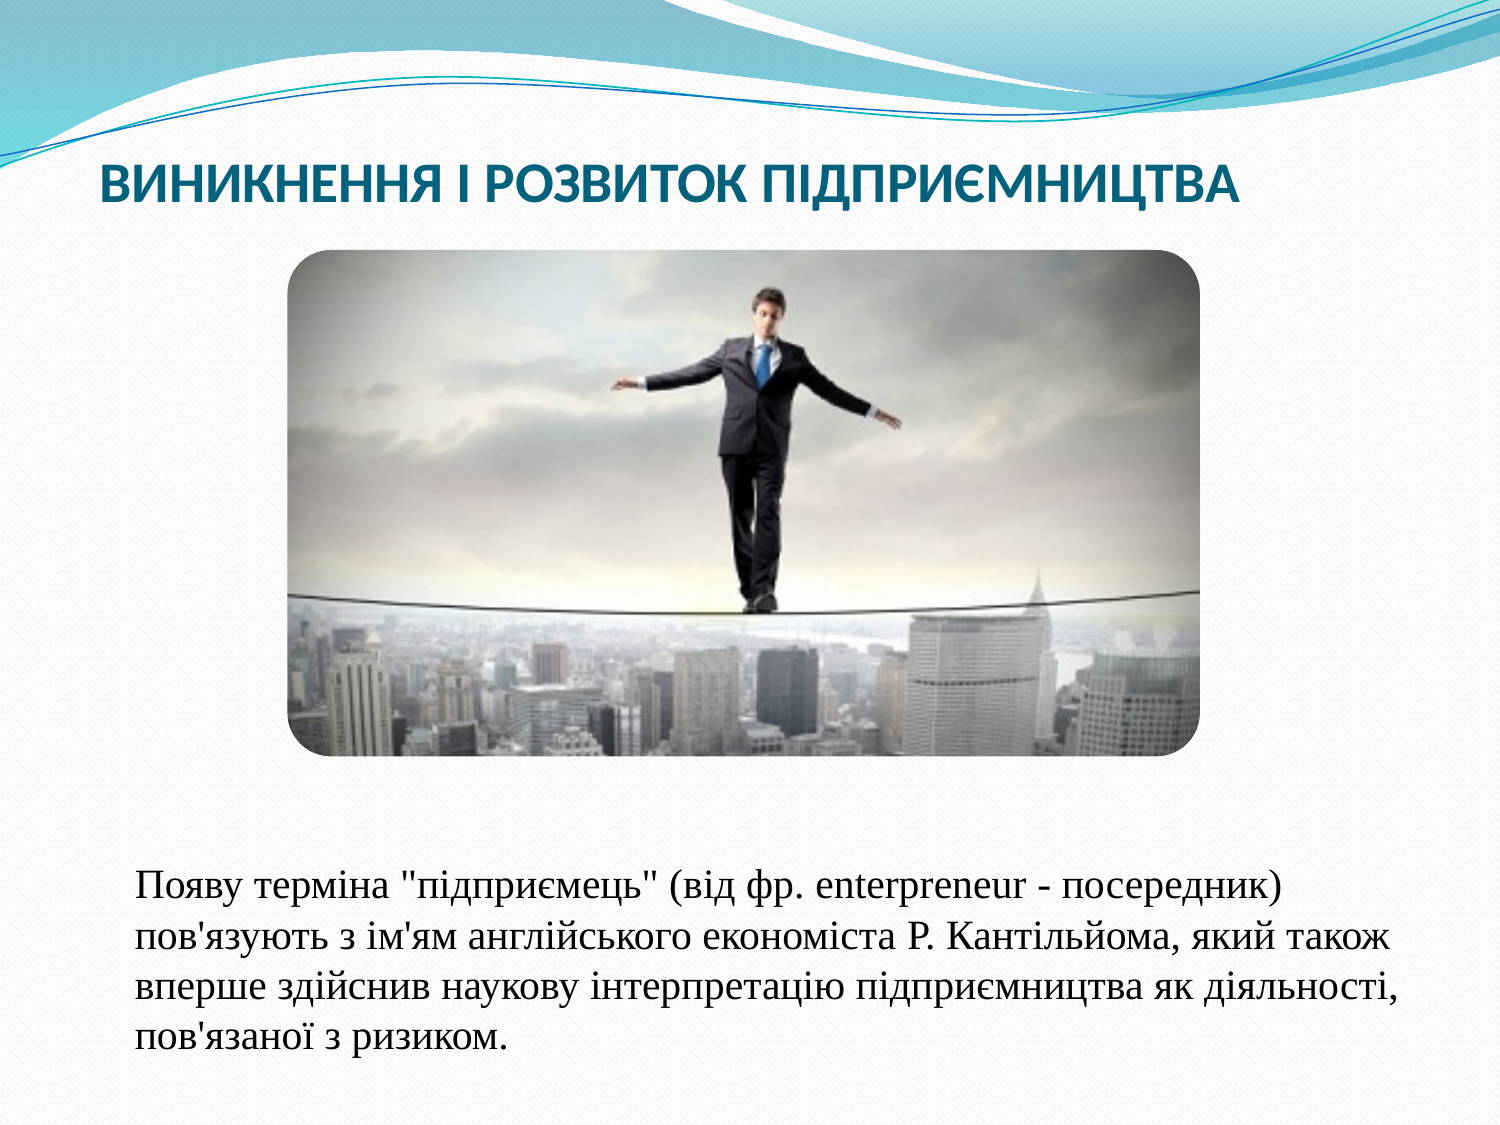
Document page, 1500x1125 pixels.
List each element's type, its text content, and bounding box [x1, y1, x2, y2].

title ВИНИКНЕННЯ І РОЗВИТОК ПІДПРИЄМНИЦТВА [99, 137, 1450, 325]
picture [287, 249, 1201, 757]
list Появу терміна "підприємець" (від фр. enterpreneur - посередник) пов'язують з ім'ям англійського економіста Р. Кантільйома, який також вперше здійснив наукову інтерпретацію підприємництва як діяльності, пов'язаної з ризиком. [75, 849, 1425, 1038]
